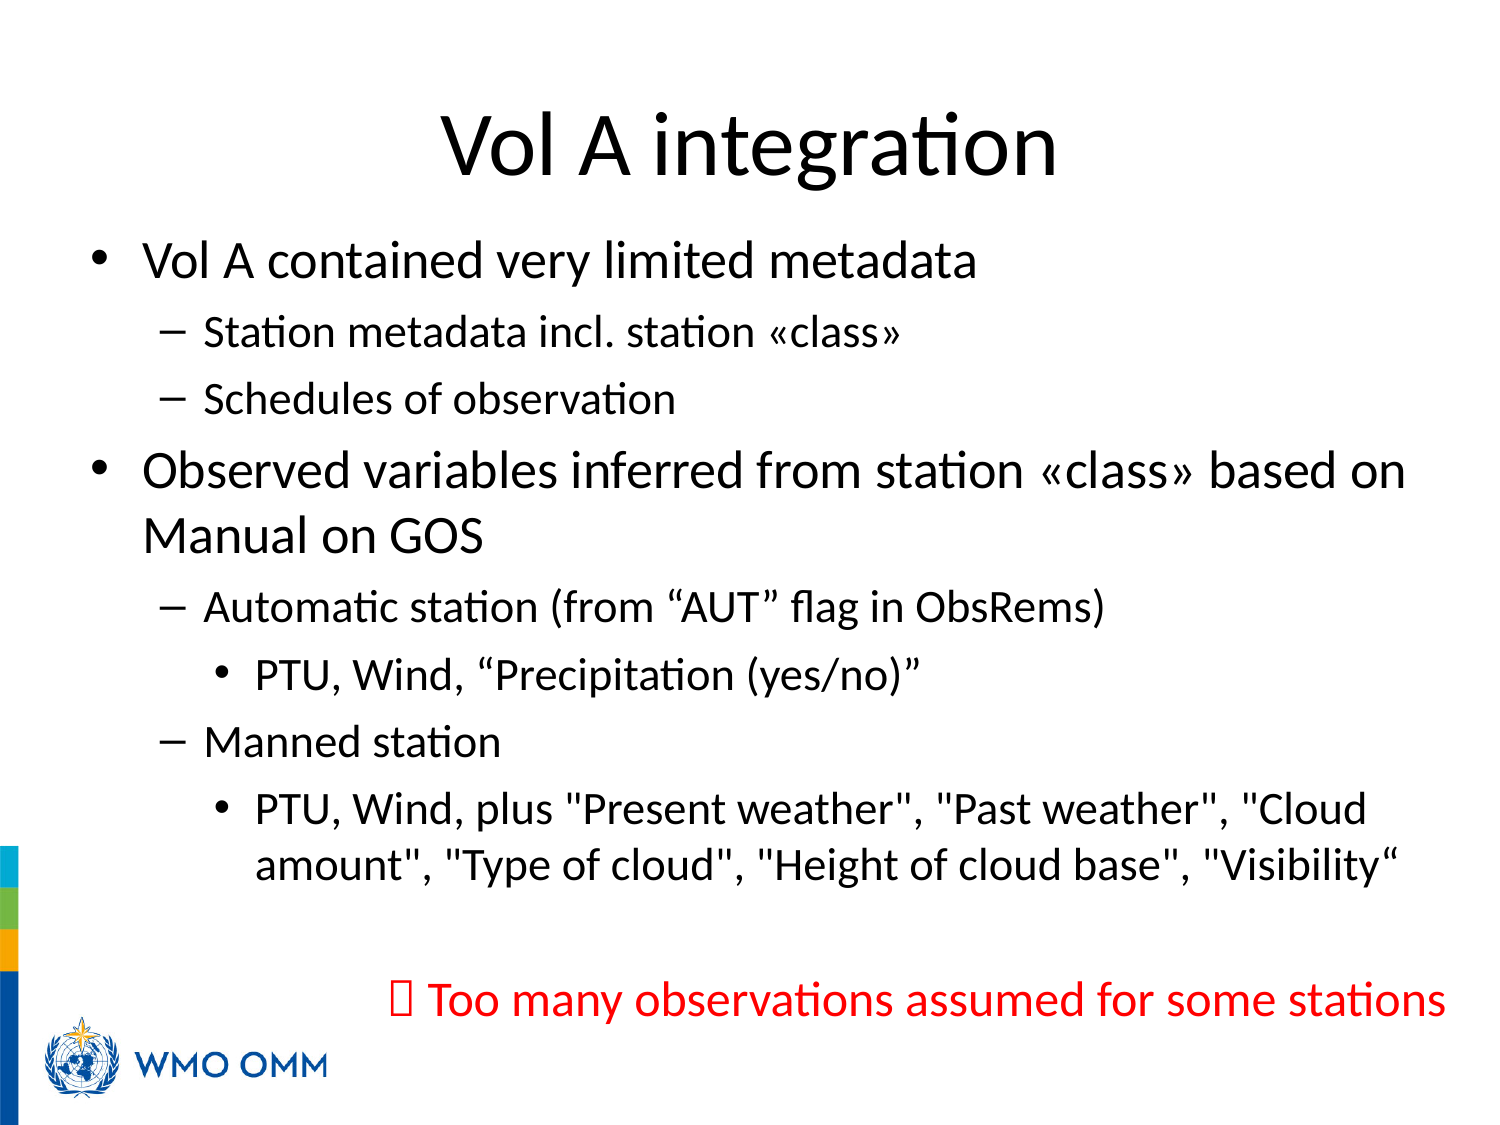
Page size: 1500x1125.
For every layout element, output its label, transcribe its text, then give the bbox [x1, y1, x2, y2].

title Vol A integration [75, 45, 1425, 216]
text_box  Too many observations assumed for some stations [371, 959, 1463, 1034]
picture [0, 845, 327, 1125]
list Vol A contained very limited metadata Station metadata incl. station «class» Schedules of observation Observed variables inferred from station «class» based on Manual on GOS Automatic station (from “AUT” flag in ObsRems) PTU, Wind, “Precipitation (yes/no)” Manned station PTU, Wind, plus "Present weather", "Past weather", "Cloud amount", "Type of cloud", "Height of cloud base", "Visibility“ [75, 216, 1425, 960]
